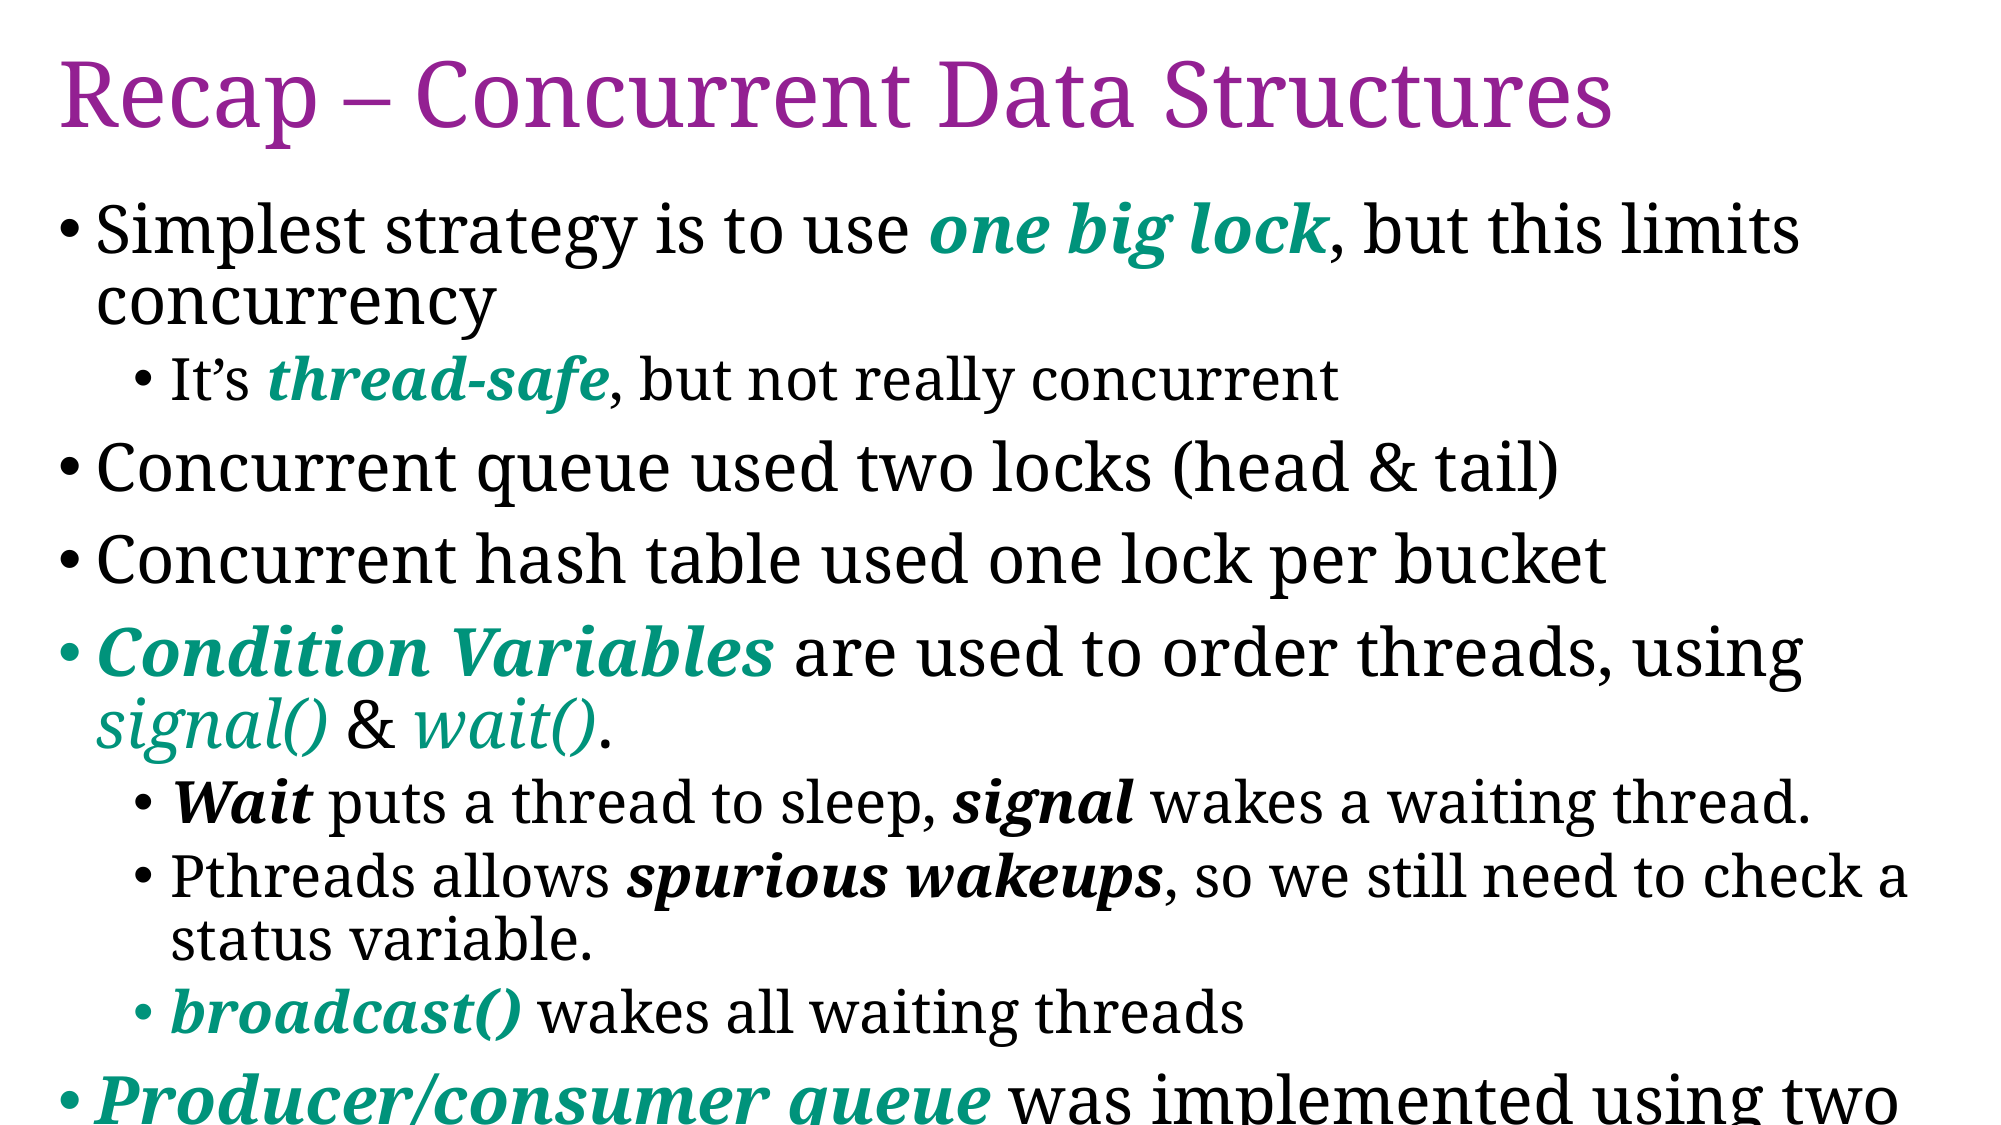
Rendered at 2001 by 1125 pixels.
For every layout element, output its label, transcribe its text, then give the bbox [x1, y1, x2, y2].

list Simplest strategy is to use one big lock, but this limits concurrency It’s thread-safe, but not really concurrent Concurrent queue used two locks (head & tail) Concurrent hash table used one lock per bucket Condition Variables are used to order threads, using signal() & wait(). Wait puts a thread to sleep, signal wakes a waiting thread. Pthreads allows spurious wakeups, so we still need to check a status variable. broadcast() wakes all waiting threads Producer/consumer queue was implemented using two condition variables. [43, 188, 1953, 1106]
title Recap – Concurrent Data Structures [43, 25, 1953, 171]
